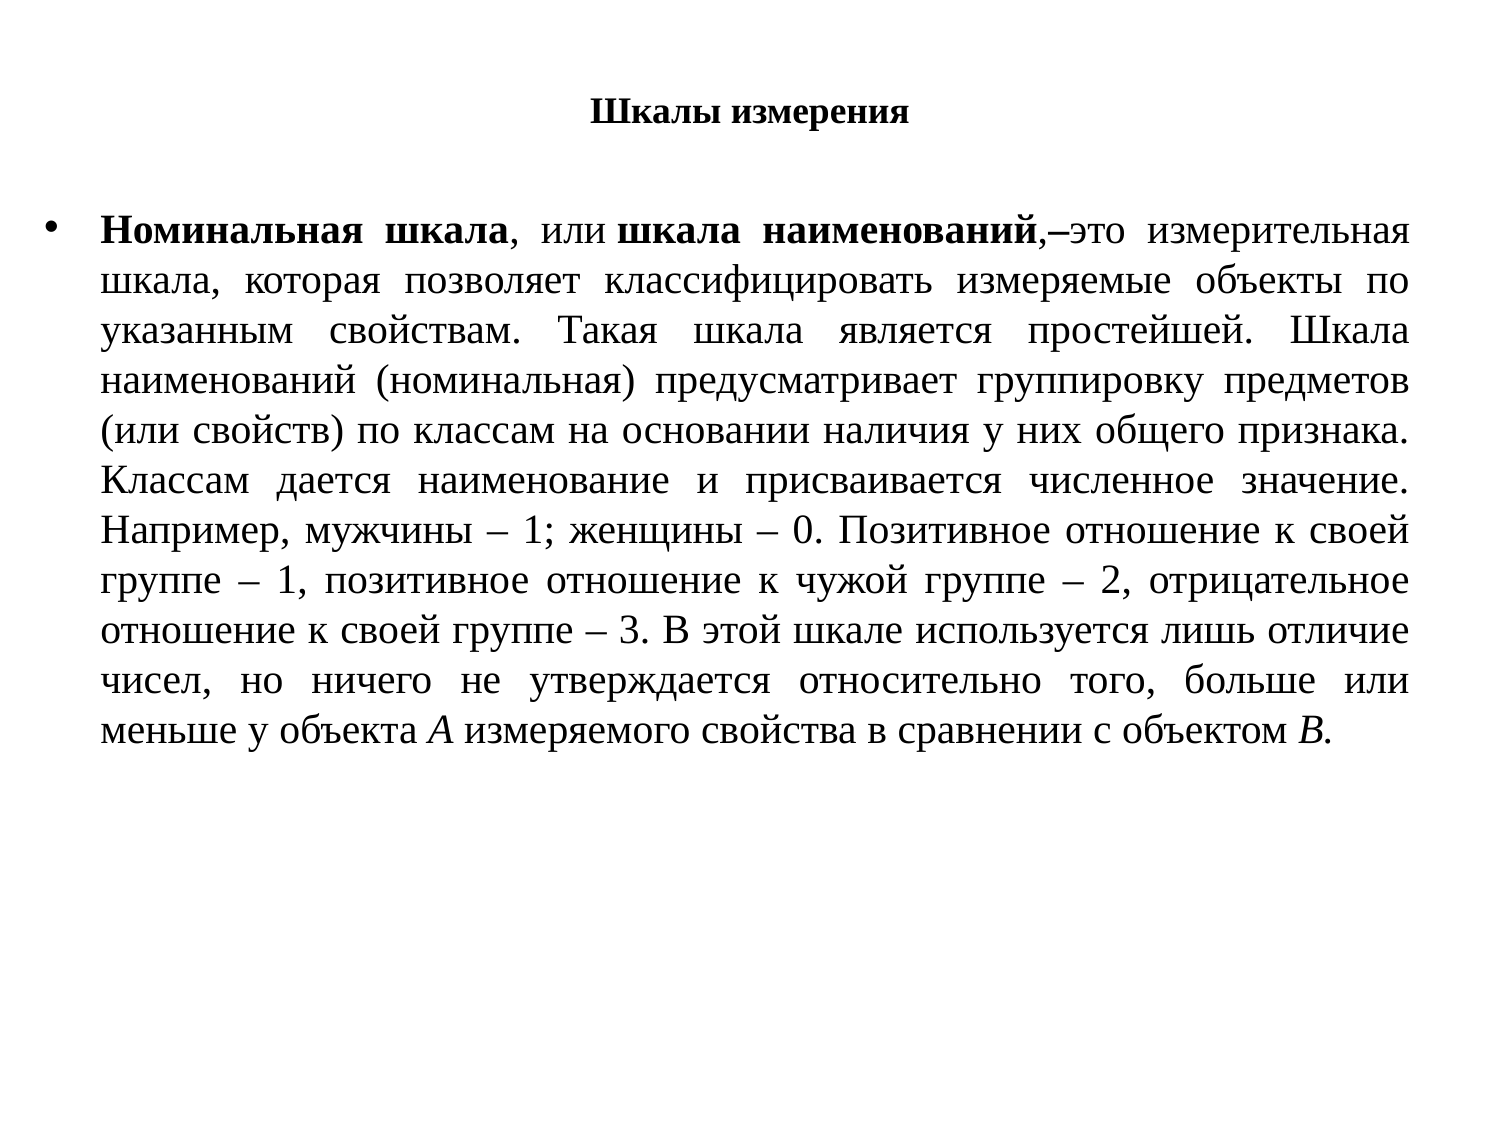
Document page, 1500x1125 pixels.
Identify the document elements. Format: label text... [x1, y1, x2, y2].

text_box Номинальная шкала, или шкала наименований,–это измерительная шкала, которая позволяет классифицировать измеряемые объекты по указанным свойствам. Такая шкала является простейшей. Шкала наименований (номинальная) предусматривает группировку предметов (или свойств) по классам на основании наличия у них общего признака. Классам дается наименование и присваивается численное значение. Например, мужчины – 1; женщины – 0. Позитивное отношение к своей группе – 1, позитивное отношение к чужой группе – 2, отрицательное отношение к своей группе – 3. В этой шкале используется лишь отличие чисел, но ничего не утверждается относительно того, больше или меньше у объекта А измеряемого свойства в сравнении с объектом В. [29, 148, 1425, 1005]
text_box Шкалы измерения [75, 45, 1425, 148]
